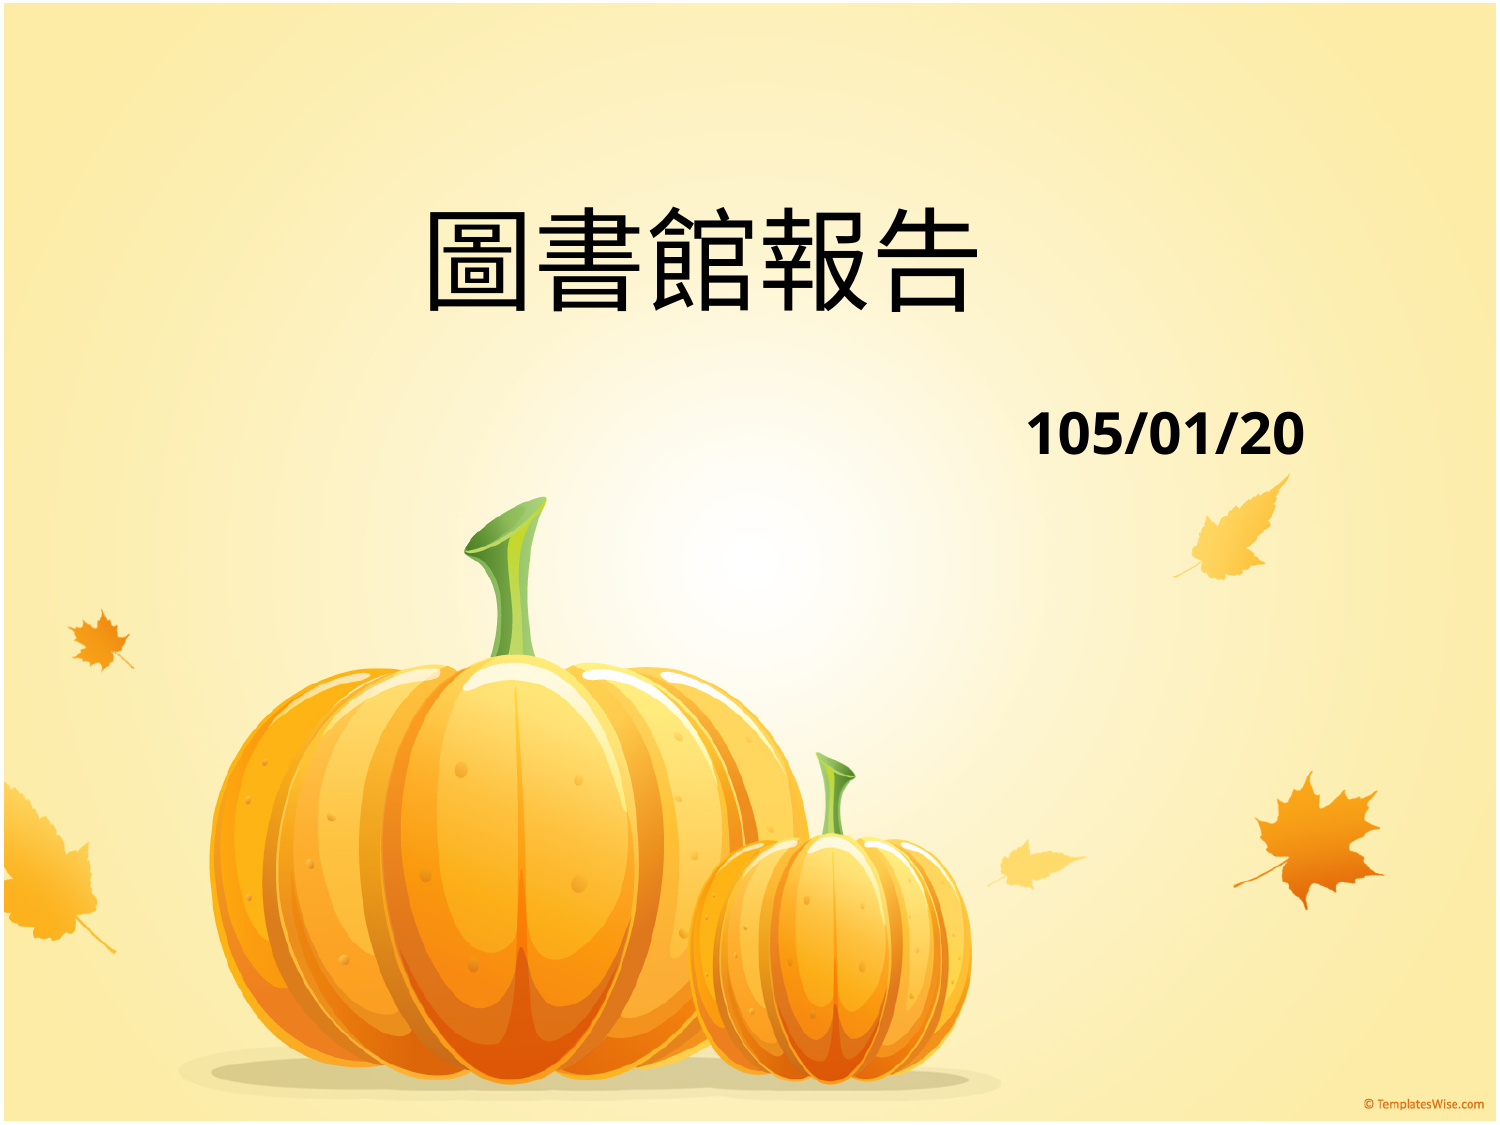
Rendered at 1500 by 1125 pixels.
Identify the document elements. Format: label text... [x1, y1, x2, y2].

picture [0, 0, 1500, 1125]
title 圖書館報告 [64, 137, 1340, 379]
text_box 105/01/20 [1009, 389, 1417, 474]
